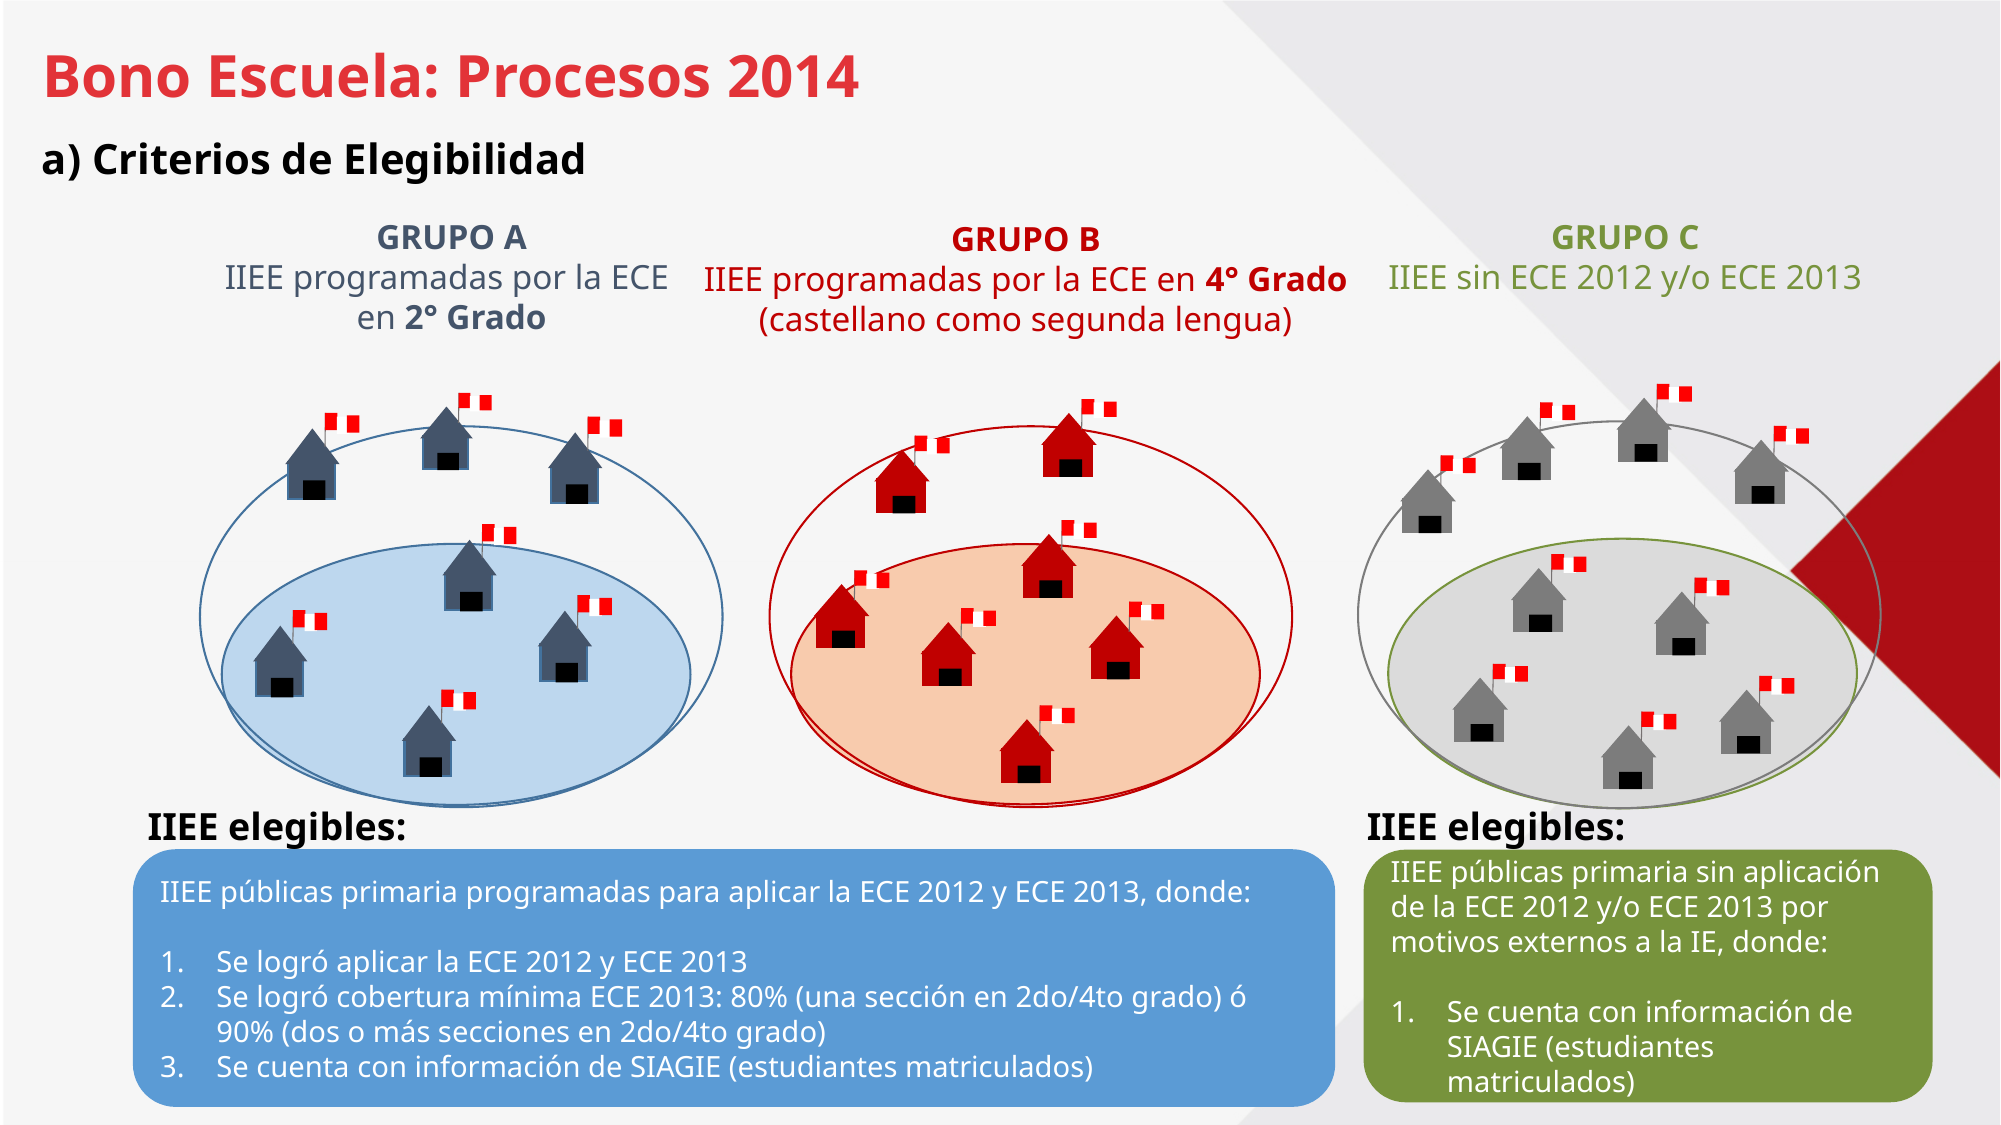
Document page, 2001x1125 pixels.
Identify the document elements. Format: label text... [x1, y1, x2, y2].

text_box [444, 524, 517, 612]
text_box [550, 416, 623, 504]
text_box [1001, 705, 1075, 784]
text_box GRUPO C IIEE sin ECE 2012 y/o ECE 2013 [1355, 209, 1896, 304]
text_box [1402, 455, 1476, 534]
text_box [1721, 675, 1795, 754]
text_box Bono Escuela: Procesos 2014 [27, 22, 1990, 126]
text_box IIEE elegibles: [132, 795, 876, 855]
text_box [287, 412, 360, 500]
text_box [1656, 577, 1730, 656]
text_box a) Criterios de Elegibilidad [27, 125, 1730, 191]
text_box [768, 425, 1294, 809]
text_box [922, 608, 996, 686]
picture [0, 0, 2001, 1125]
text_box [1735, 425, 1809, 504]
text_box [539, 595, 612, 683]
text_box IIEE elegibles: [1352, 795, 1906, 856]
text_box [1501, 402, 1576, 481]
text_box [198, 426, 724, 795]
text_box [1356, 420, 1882, 795]
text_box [1454, 663, 1528, 742]
text_box GRUPO B IIEE programadas por la ECE en 4° Grado (castellano como segunda lengua) [687, 210, 1364, 346]
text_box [1603, 711, 1677, 790]
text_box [403, 689, 476, 777]
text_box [1090, 601, 1165, 680]
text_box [816, 570, 890, 648]
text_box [1043, 399, 1117, 477]
text_box [225, 702, 362, 795]
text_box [1023, 520, 1097, 598]
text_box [255, 610, 328, 698]
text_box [422, 392, 492, 471]
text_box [1513, 554, 1587, 632]
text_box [876, 435, 950, 514]
text_box GRUPO A IIEE programadas por la ECE en 2° Grado [183, 209, 720, 344]
text_box [795, 703, 928, 794]
text_box IIEE públicas primaria programadas para aplicar la ECE 2012 y ECE 2013, donde: Se logró aplicar la ECE 2012 y ECE 2013 Se logró cobertura mínima ECE 2013: 80% (una sección en 2do/4to grado) ó 90% (dos o más secciones en 2do/4to grado) Se cuenta con información de SIAGIE (estudiantes matriculados) [131, 848, 1337, 1108]
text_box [1618, 383, 1692, 462]
text_box IIEE públicas primaria sin aplicación de la ECE 2012 y/o ECE 2013 por motivos externos a la IE, donde: Se cuenta con información de SIAGIE (estudiantes matriculados) [1362, 848, 1934, 1104]
text_box [1722, 708, 1851, 795]
